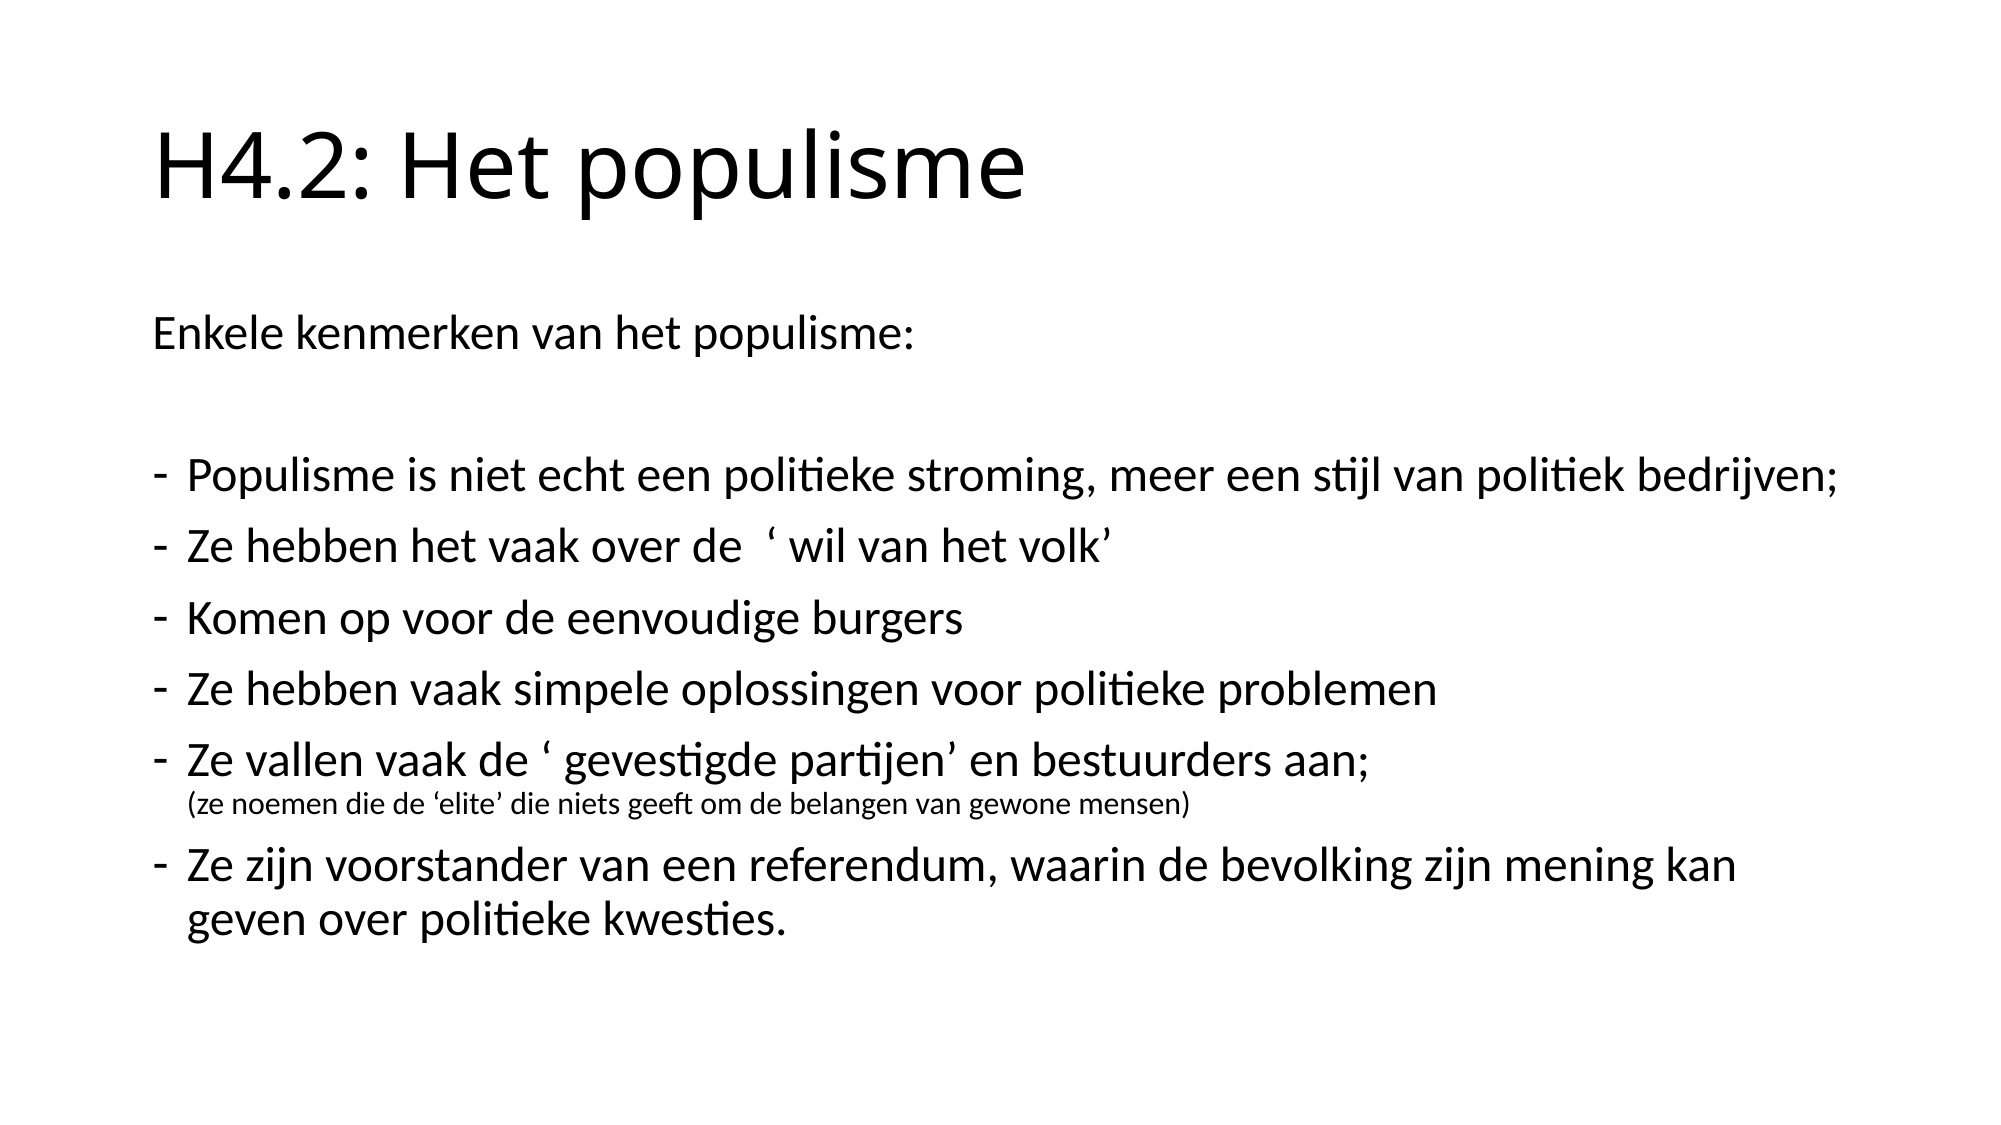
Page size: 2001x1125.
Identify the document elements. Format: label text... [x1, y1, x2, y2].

title H4.2: Het populisme [137, 59, 1863, 278]
list Enkele kenmerken van het populisme: Populisme is niet echt een politieke stroming, meer een stijl van politiek bedrijven; Ze hebben het vaak over de ‘ wil van het volk’ Komen op voor de eenvoudige burgers Ze hebben vaak simpele oplossingen voor politieke problemen Ze vallen vaak de ‘ gevestigde partijen’ en bestuurders aan; (ze noemen die de ‘elite’ die niets geeft om de belangen van gewone mensen) Ze zijn voorstander van een referendum, waarin de bevolking zijn mening kan geven over politieke kwesties. [137, 299, 1863, 1014]
